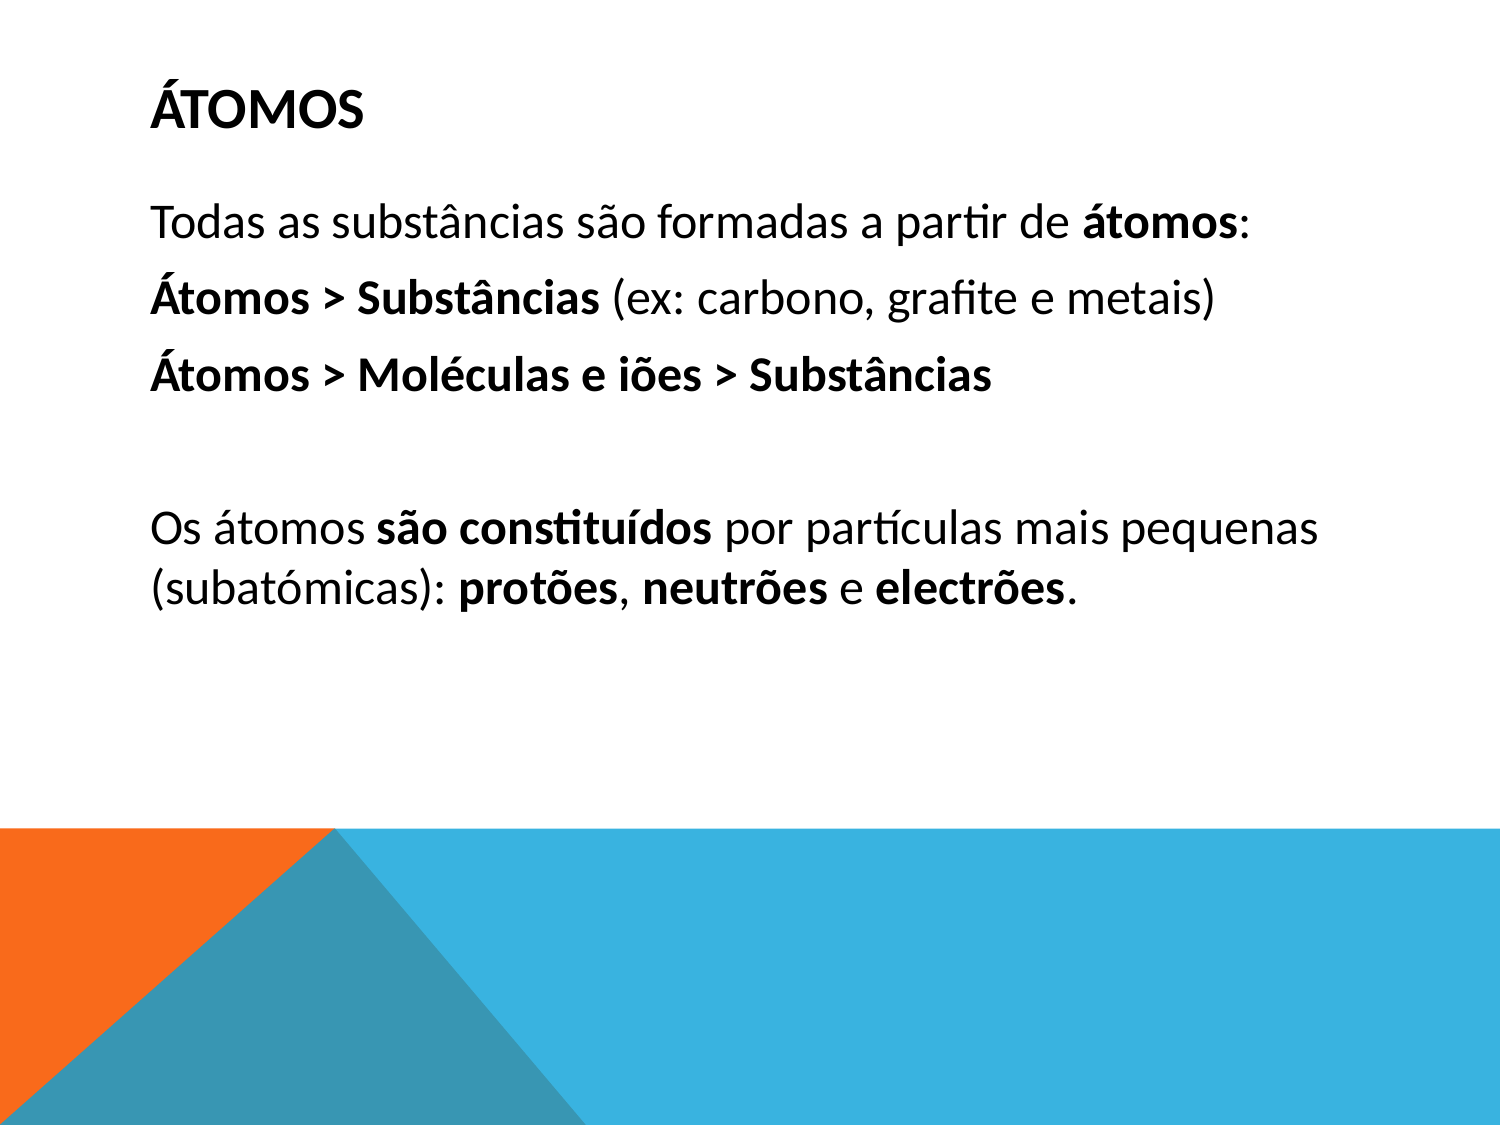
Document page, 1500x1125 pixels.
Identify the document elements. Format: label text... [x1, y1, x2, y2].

title átomos [135, 60, 1369, 150]
list Todas as substâncias são formadas a partir de átomos: Átomos > Substâncias (ex: carbono, grafite e metais) Átomos > Moléculas e iões > Substâncias Os átomos são constituídos por partículas mais pequenas (subatómicas): protões, neutrões e electrões. [135, 180, 1369, 768]
